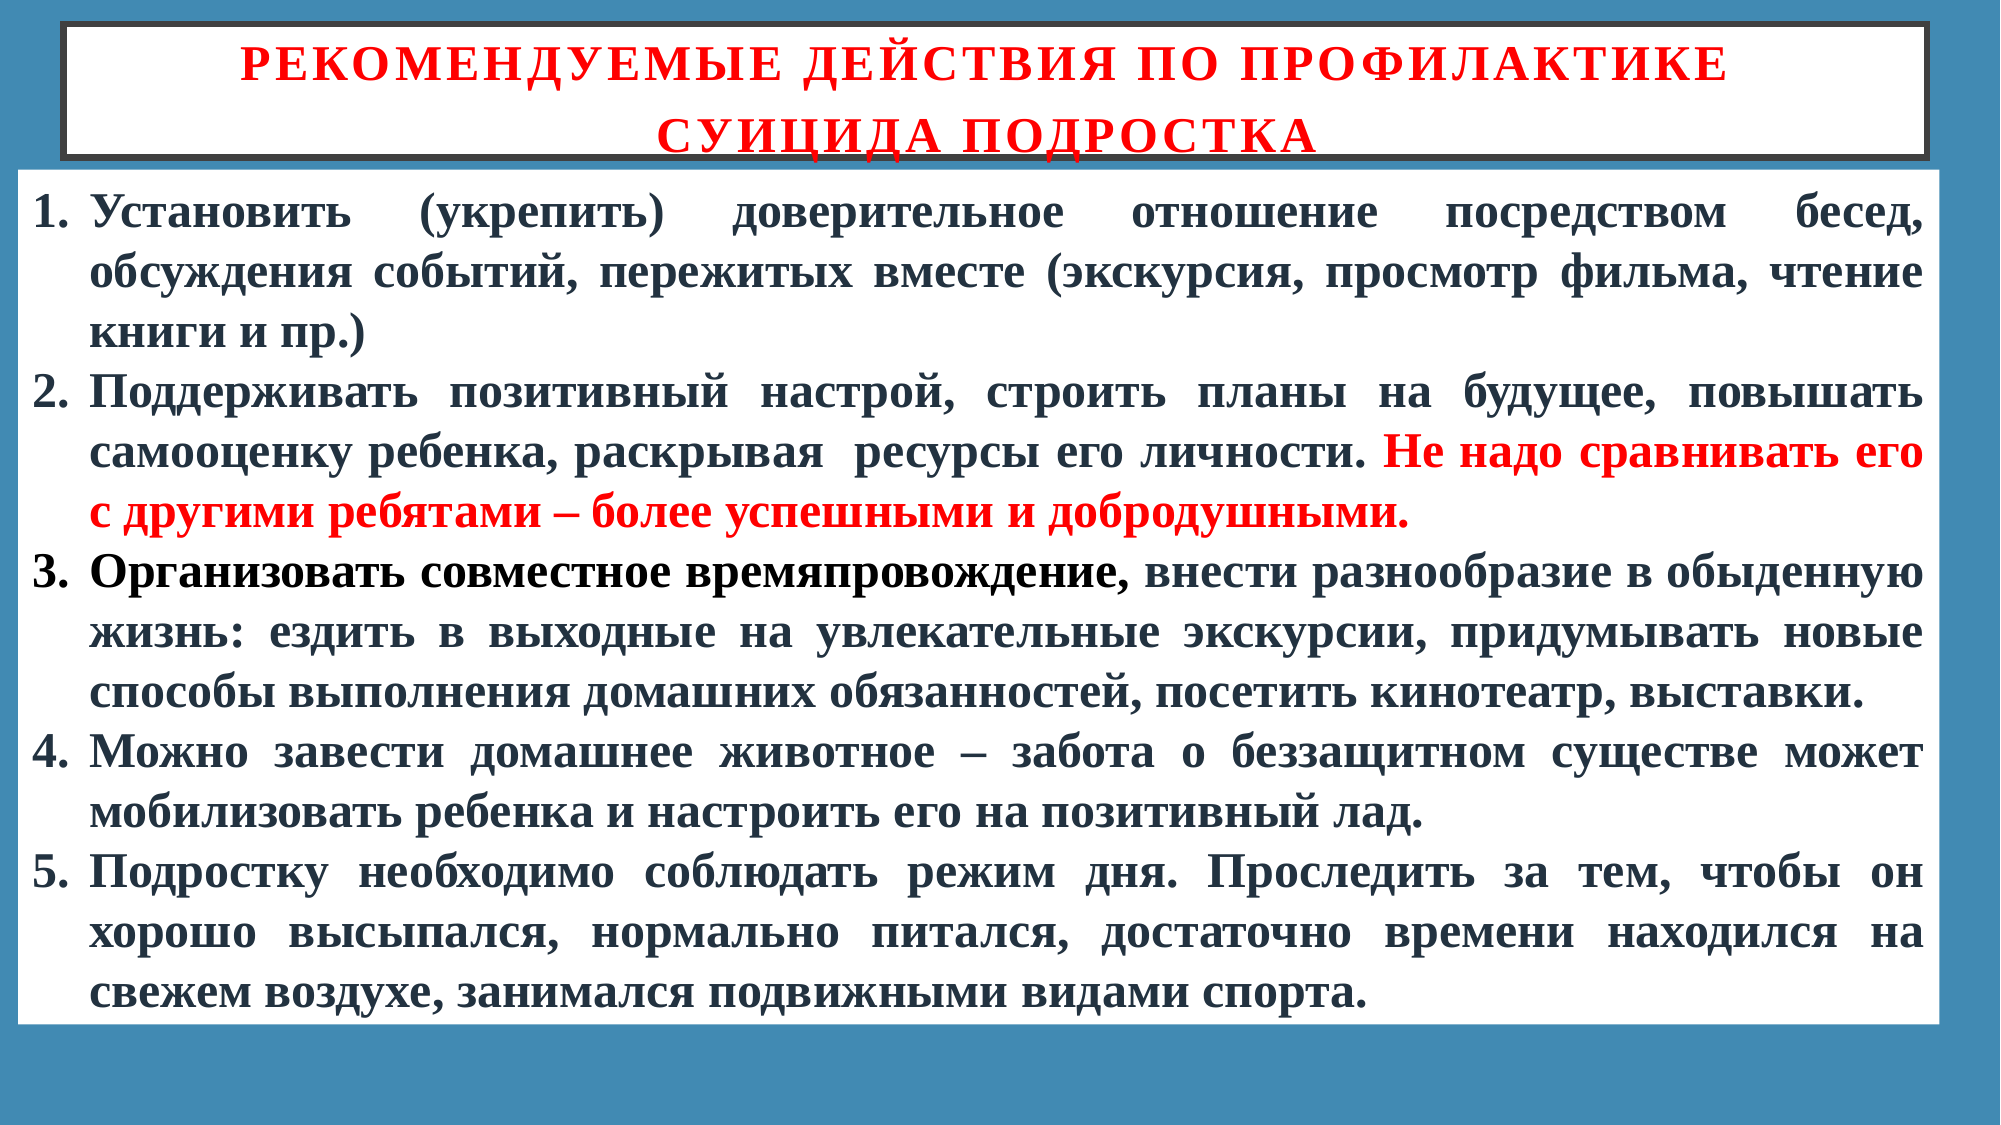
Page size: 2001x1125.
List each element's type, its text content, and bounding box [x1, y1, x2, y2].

text_box Установить (укрепить) доверительное отношение посредством бесед, обсуждения событий, пережитых вместе (экскурсия, просмотр фильма, чтение книги и пр.) Поддерживать позитивный настрой, строить планы на будущее, повышать самооценку ребенка, раскрывая ресурсы его личности. Не надо сравнивать его с другими ребятами – более успешными и добродушными. Организовать совместное времяпровождение, внести разнообразие в обыденную жизнь: ездить в выходные на увлекательные экскурсии, придумывать новые способы выполнения домашних обязанностей, посетить кинотеатр, выставки. Можно завести домашнее животное – забота о беззащитном существе может мобилизовать ребенка и настроить его на позитивный лад. Подростку необходимо соблюдать режим дня. Проследить за тем, чтобы он хорошо высыпался, нормально питался, достаточно времени находился на свежем воздухе, занимался подвижными видами спорта. [18, 169, 1940, 1025]
text_box Рекомендуемые действия по профилактике суицида подростка [63, 24, 1928, 158]
